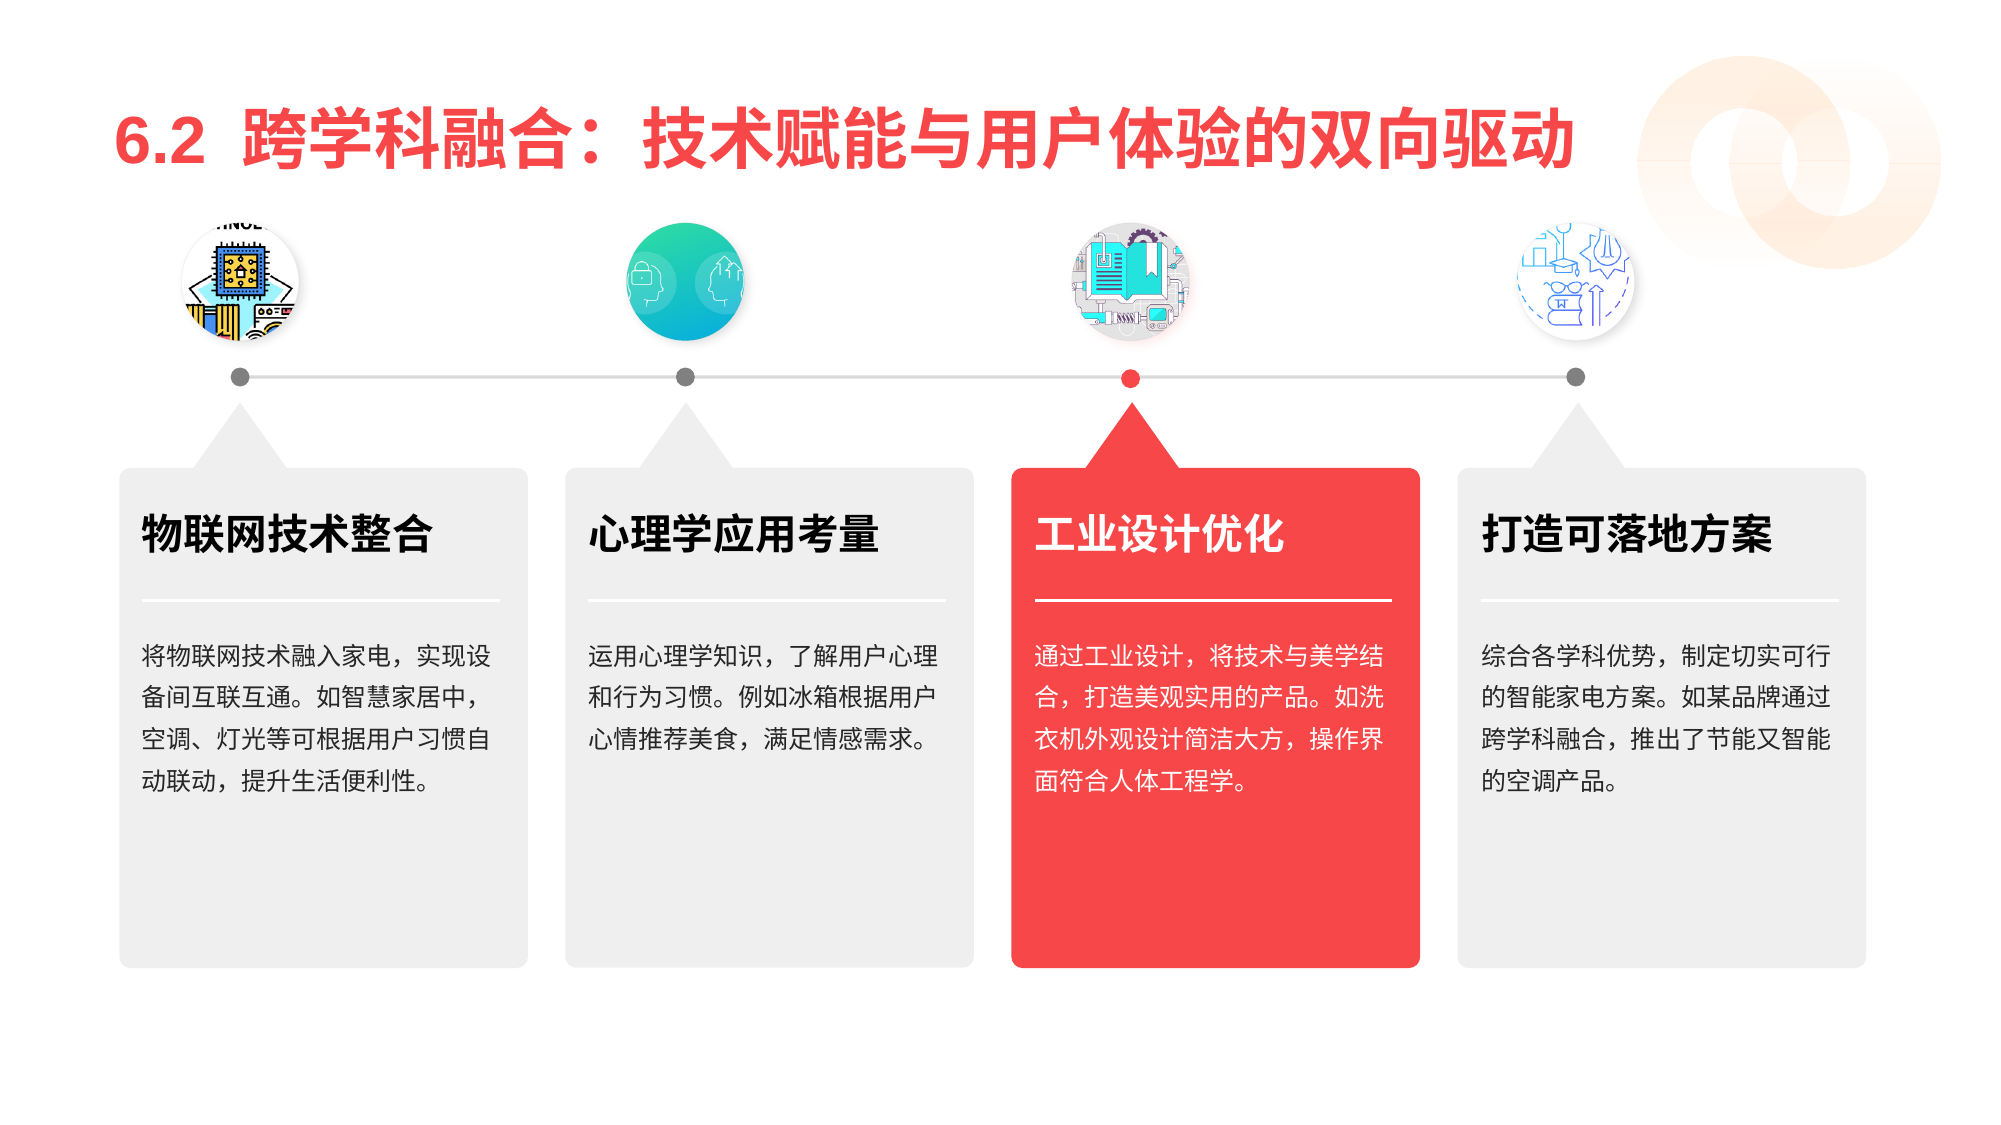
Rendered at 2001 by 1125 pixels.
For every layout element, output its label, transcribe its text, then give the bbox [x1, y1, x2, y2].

text_box [564, 400, 975, 969]
text_box 将物联网技术融入家电，实现设备间互联互通。如智慧家居中，空调、灯光等可根据用户习惯自动联动，提升生活便利性。 [141, 627, 505, 938]
text_box [1120, 368, 1141, 376]
text_box [675, 378, 696, 388]
text_box [1010, 400, 1422, 970]
text_box 工业设计优化 [1034, 498, 1397, 568]
text_box [1565, 366, 1587, 388]
text_box [675, 366, 696, 376]
text_box [1120, 378, 1142, 390]
text_box [1456, 400, 1868, 970]
text_box [118, 400, 529, 970]
picture [1071, 222, 1190, 341]
text_box 心理学应用考量 [588, 498, 951, 568]
text_box [229, 366, 251, 388]
text_box 物联网技术整合 [141, 498, 505, 568]
picture [1516, 222, 1635, 341]
title 6.2 跨学科融合：技术赋能与用户体验的双向驱动 [114, 59, 1886, 178]
text_box 综合各学科优势，制定切实可行的智能家电方案。如某品牌通过跨学科融合，推出了节能又智能的空调产品。 [1481, 627, 1844, 938]
picture [181, 222, 299, 341]
text_box 运用心理学知识，了解用户心理和行为习惯。例如冰箱根据用户心情推荐美食，满足情感需求。 [588, 627, 951, 938]
text_box 打造可落地方案 [1481, 498, 1844, 568]
picture [626, 222, 745, 341]
text_box 通过工业设计，将技术与美学结合，打造美观实用的产品。如洗衣机外观设计简洁大方，操作界面符合人体工程学。 [1034, 627, 1397, 938]
